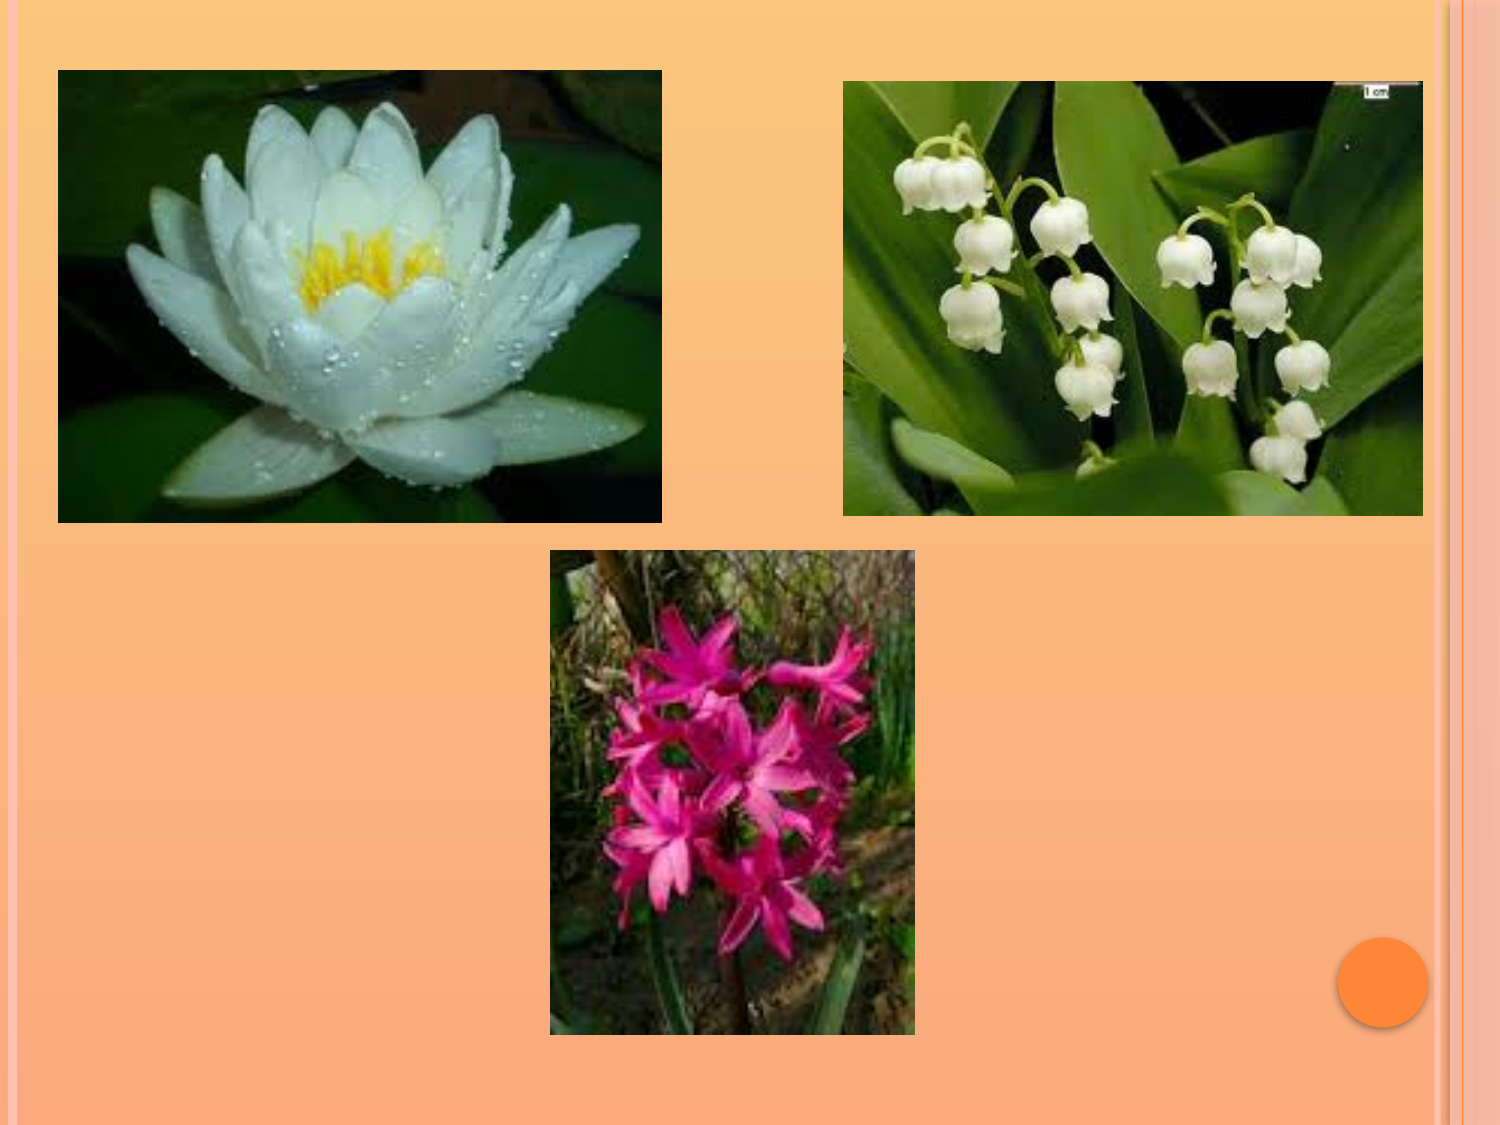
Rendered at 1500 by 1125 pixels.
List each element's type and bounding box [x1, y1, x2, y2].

picture [58, 69, 663, 524]
list [550, 550, 915, 1035]
picture [843, 81, 1424, 517]
